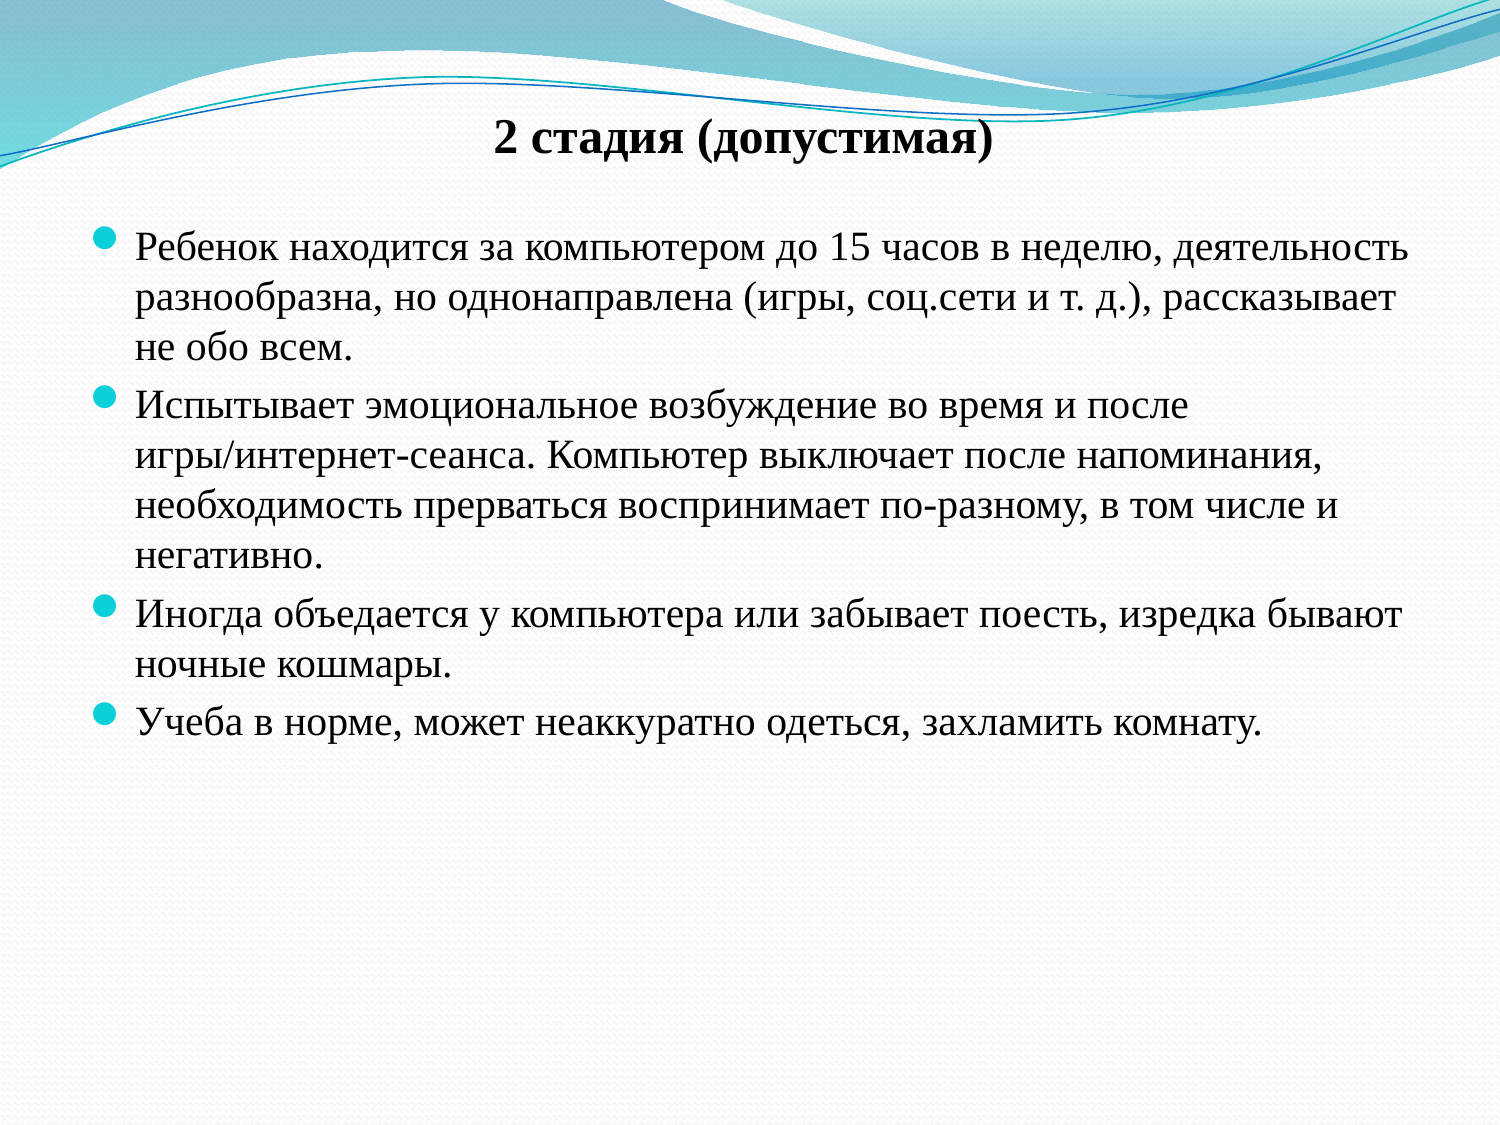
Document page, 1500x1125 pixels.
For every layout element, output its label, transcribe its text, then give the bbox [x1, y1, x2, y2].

list Ребенок находится за компьютером до 15 часов в неделю, деятельность разнообразна, но однонаправлена (игры, соц.сети и т. д.), рассказывает не обо всем. Испытывает эмоциональное возбуждение во время и после игры/интернет-сеанса. Компьютер выключает после напоминания, необходимость прерваться воспринимает по-разному, в том числе и негативно. Иногда объедается у компьютера или забывает поесть, изредка бывают ночные кошмары. Учеба в норме, может неаккуратно одеться, захламить комнату. [75, 210, 1425, 1038]
title 2 стадия (допустимая) [75, 46, 1425, 164]
